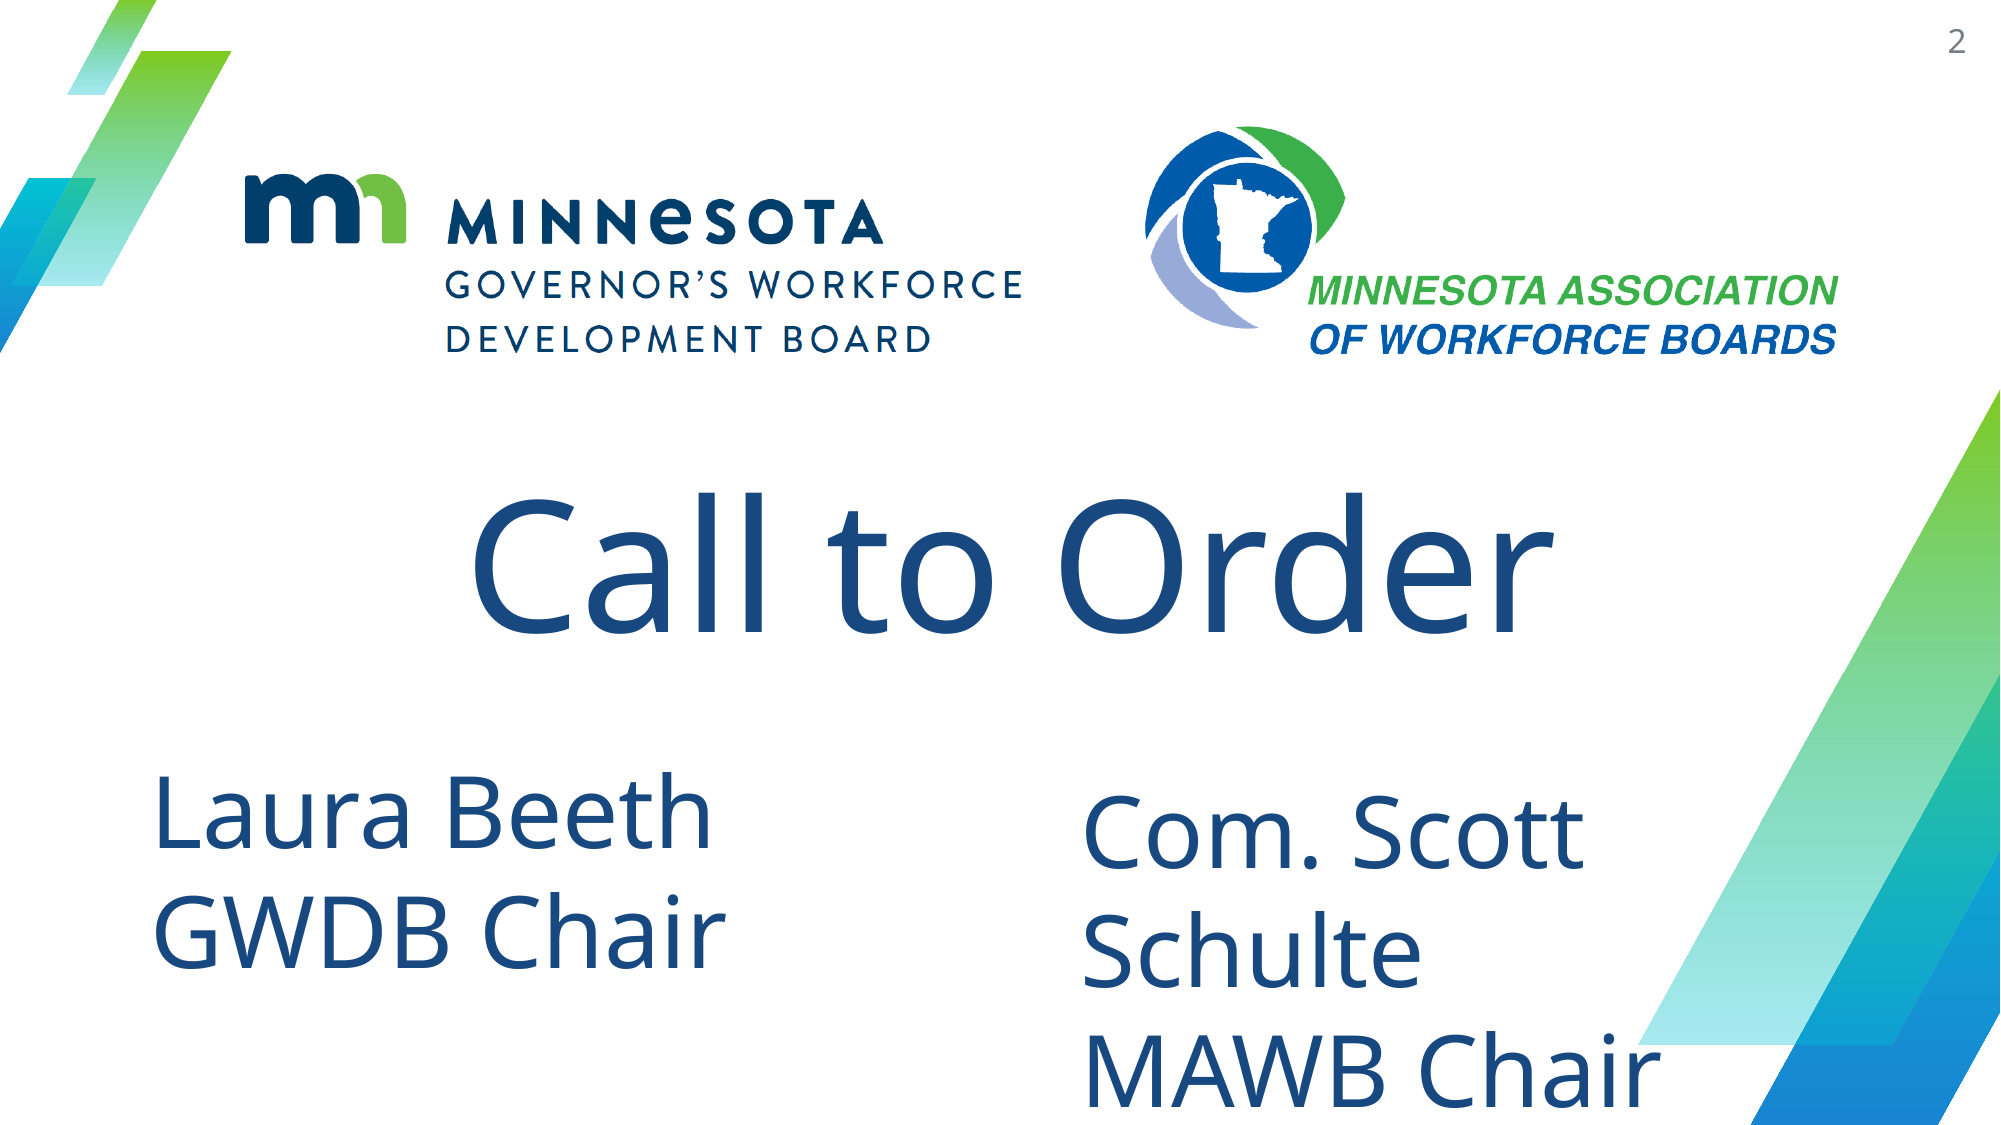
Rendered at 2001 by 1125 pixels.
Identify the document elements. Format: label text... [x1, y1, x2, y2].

picture [239, 167, 1026, 355]
picture [1144, 125, 1839, 355]
slide_number 2 [1871, 0, 1967, 87]
text_box Call to Order Laura Beeth GWDB Chair [150, 449, 1872, 814]
text_box Com. Scott Schulte MAWB Chair [1066, 760, 1945, 1125]
